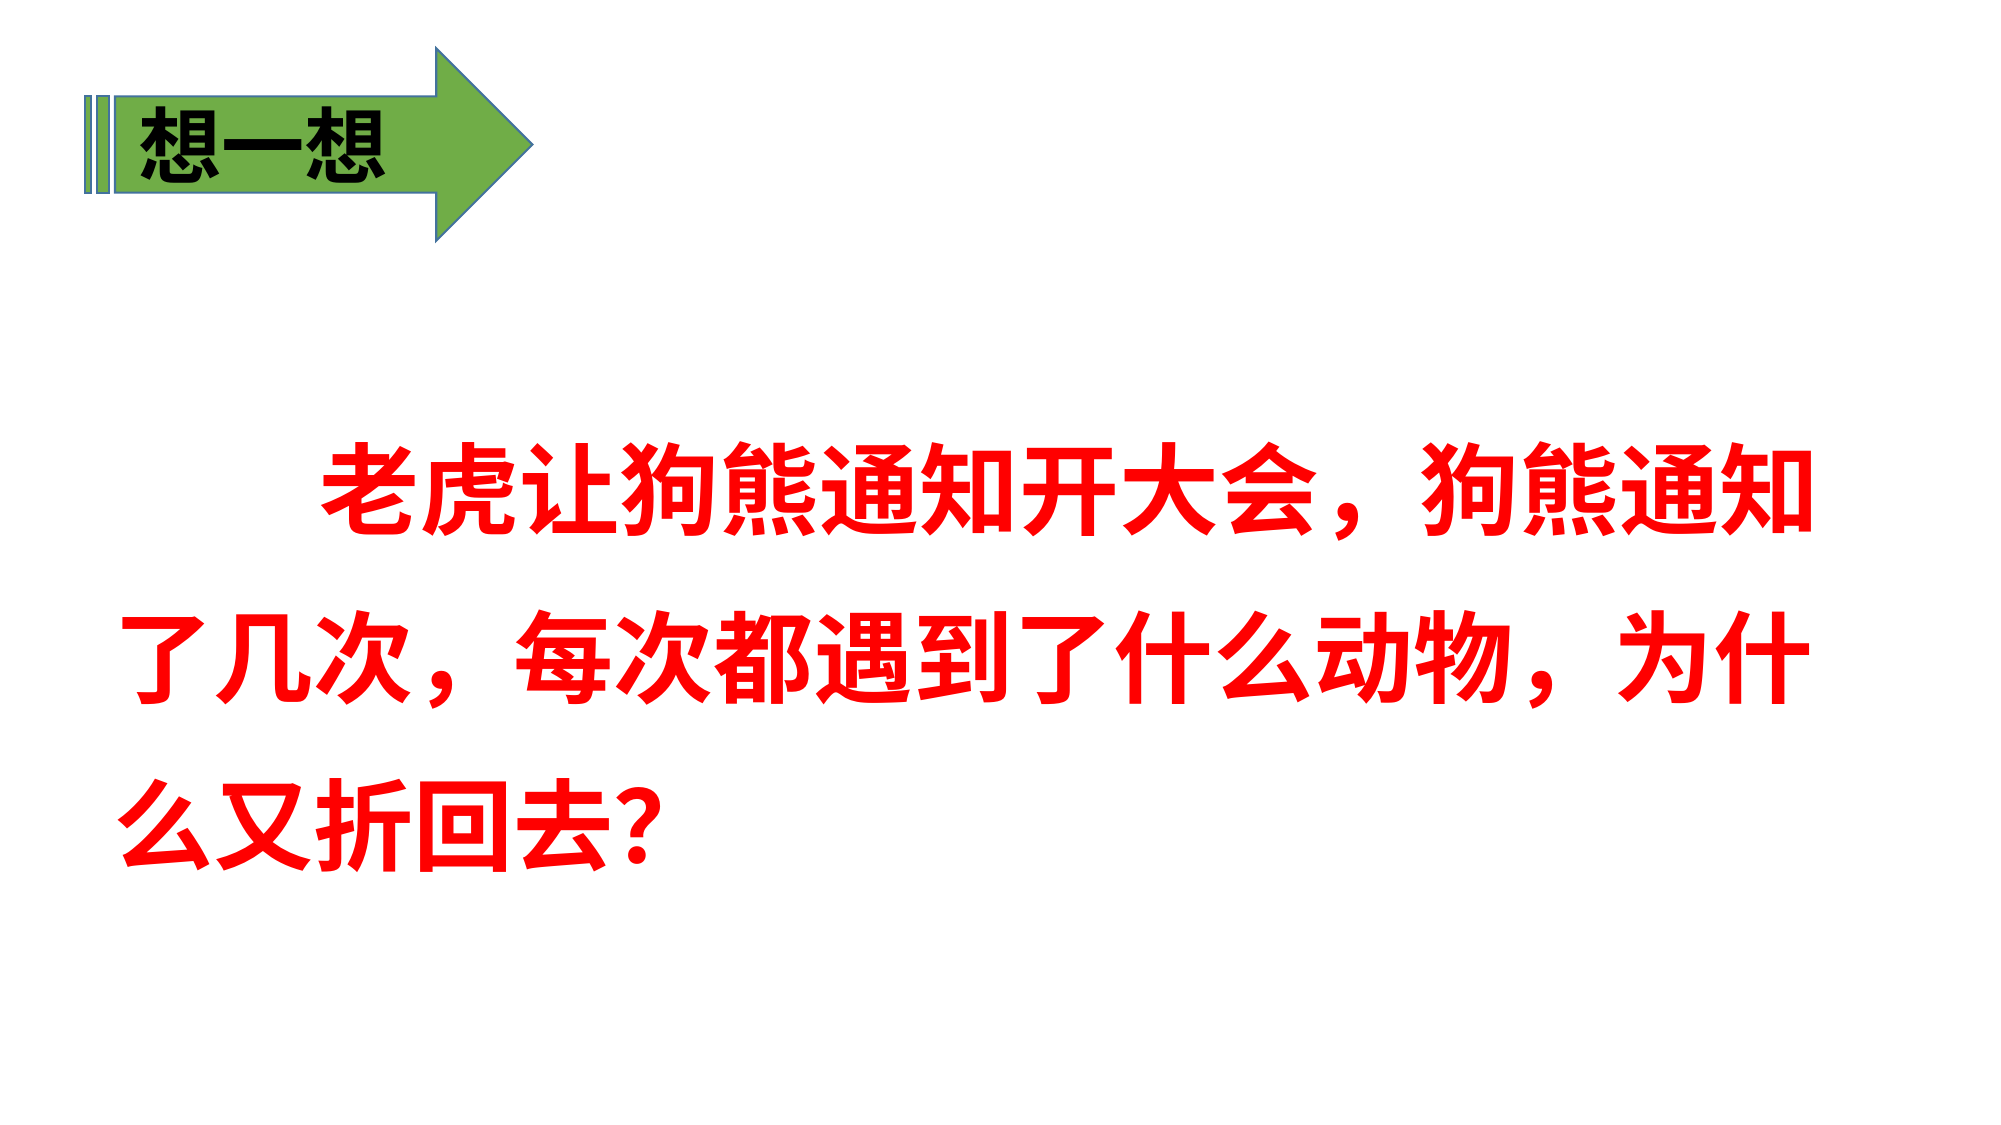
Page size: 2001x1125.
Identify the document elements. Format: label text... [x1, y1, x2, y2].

text_box [494, 104, 534, 185]
text_box 想一想 [123, 87, 494, 202]
text_box [96, 95, 110, 194]
text_box [435, 45, 477, 87]
text_box [113, 95, 123, 194]
text_box [84, 95, 92, 194]
text_box 老虎让狗熊通知开大会，狗熊通知了几次，每次都遇到了什么动物，为什么又折回去？ [98, 372, 1902, 892]
text_box [435, 202, 477, 244]
